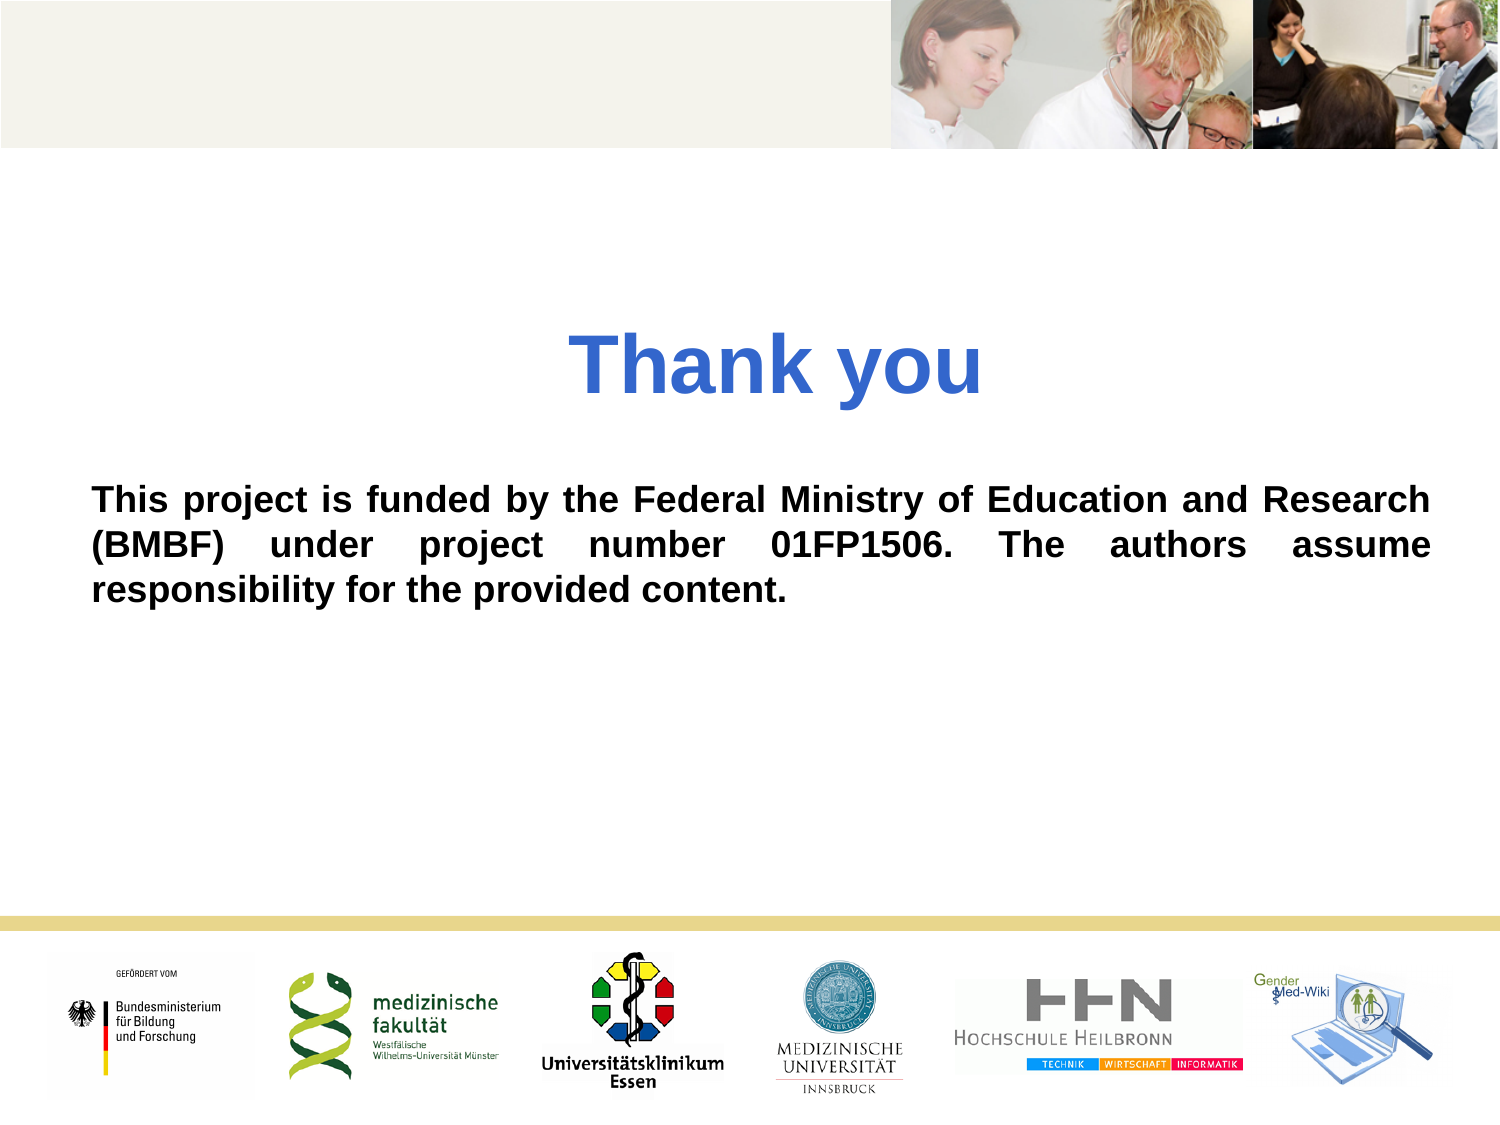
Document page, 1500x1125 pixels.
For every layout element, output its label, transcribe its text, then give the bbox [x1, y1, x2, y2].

text_box Thank you [395, 278, 1158, 383]
picture [289, 952, 1243, 1100]
picture [1246, 965, 1453, 1087]
picture [47, 952, 255, 1100]
picture [891, 0, 1500, 150]
text_box This project is funded by the Federal Ministry of Education and Research (BMBF) under project number 01FP1506. The authors assume responsibility for the provided content. [76, 467, 1447, 618]
